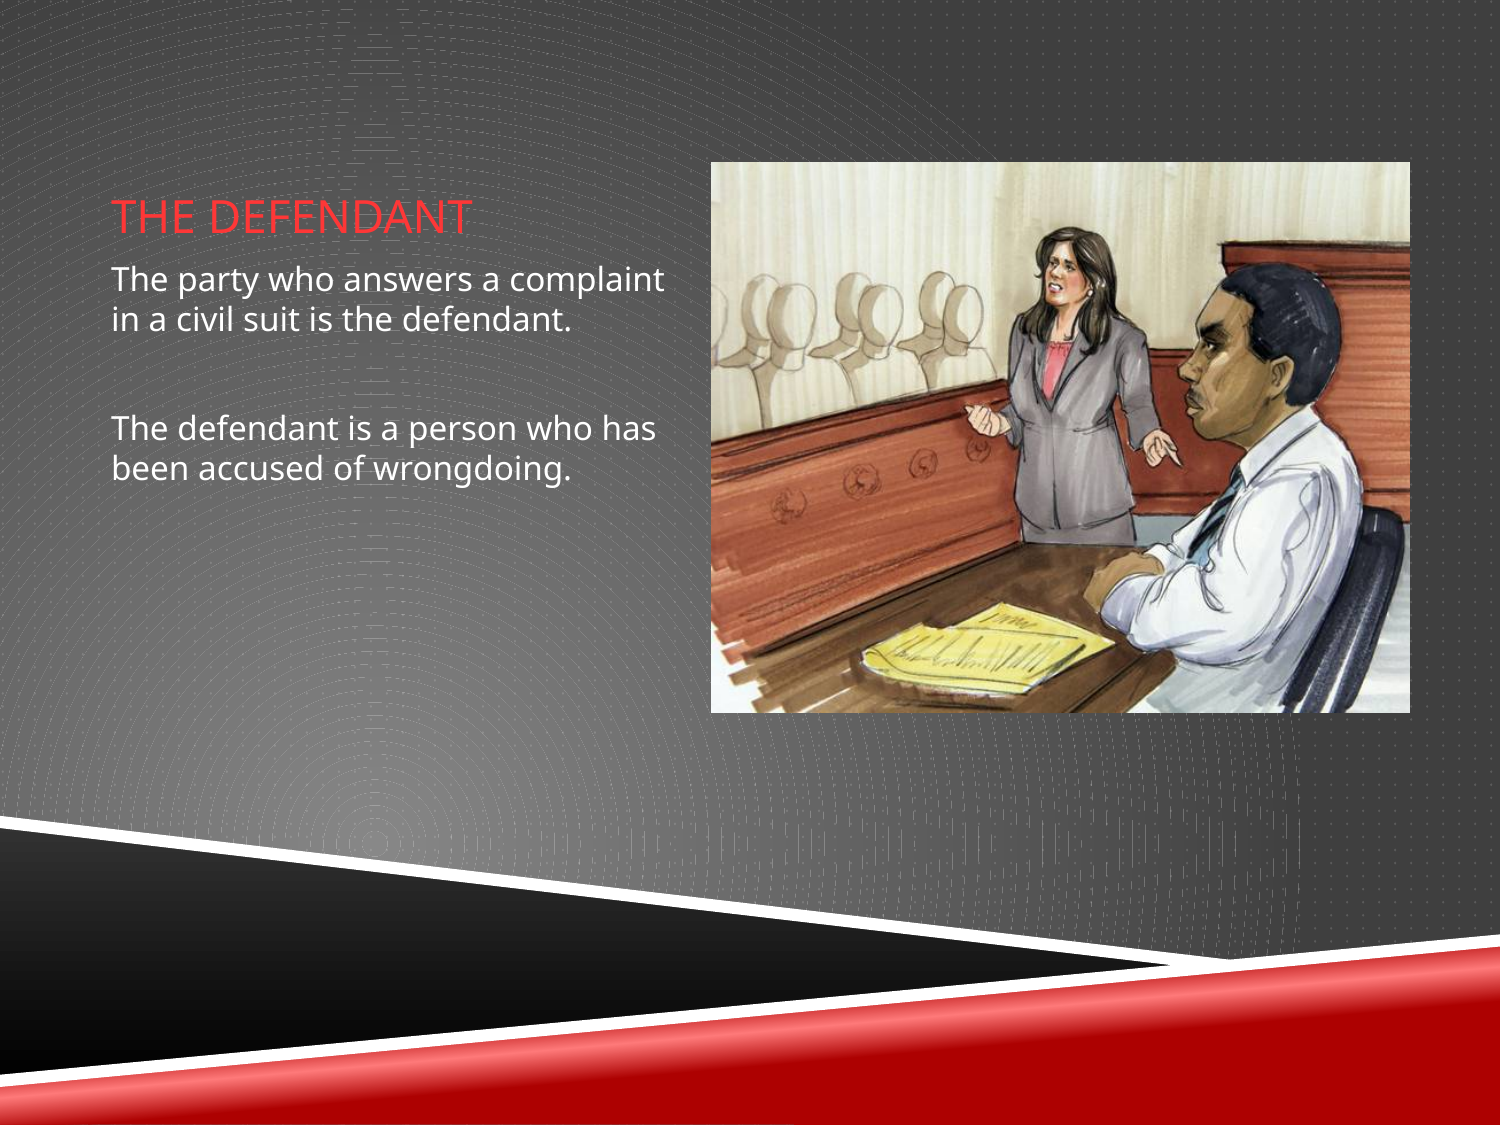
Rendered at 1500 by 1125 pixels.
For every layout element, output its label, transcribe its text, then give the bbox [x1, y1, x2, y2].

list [711, 162, 1410, 713]
list The party who answers a complaint in a civil suit is the defendant. The defendant is a person who has been accused of wrongdoing. [110, 250, 666, 791]
title THE DEFENDANT [111, 99, 666, 250]
